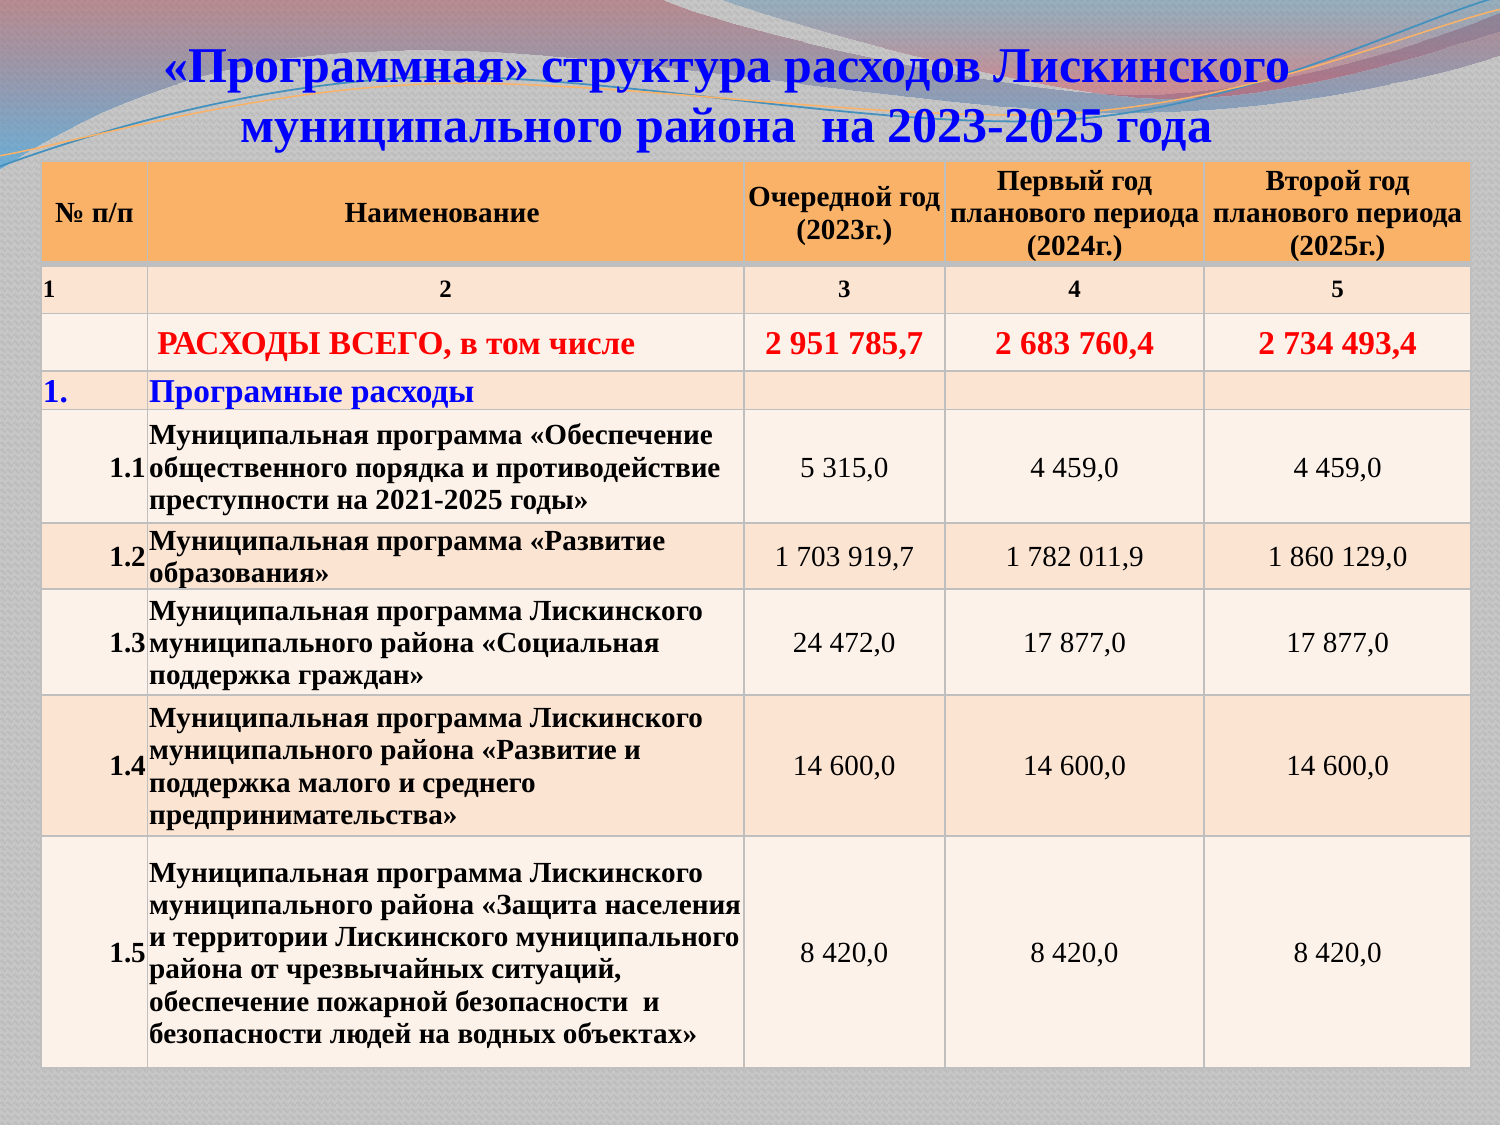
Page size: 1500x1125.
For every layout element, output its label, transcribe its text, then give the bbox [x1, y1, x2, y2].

table_cell 14 600,0 [1205, 696, 1470, 835]
table_cell [946, 372, 1203, 409]
table_cell 4 459,0 [946, 410, 1203, 522]
table_header Второй год планового периода (2025г.) [1205, 162, 1470, 261]
table_cell 1. [42, 372, 147, 409]
table_cell [42, 314, 147, 370]
table_cell 5 315,0 [745, 410, 944, 522]
table_cell 24 472,0 [745, 590, 944, 694]
table_cell Програмные расходы [148, 372, 743, 409]
table_cell 17 877,0 [946, 590, 1203, 694]
table_cell 1 [42, 267, 147, 313]
table_cell 1.5 [42, 837, 147, 1067]
table_cell [745, 372, 944, 409]
table_cell 14 600,0 [745, 696, 944, 835]
table_cell 14 600,0 [946, 696, 1203, 835]
table_cell 8 420,0 [1205, 837, 1470, 1067]
table_header № п/п [42, 162, 147, 261]
table_cell 5 [1205, 267, 1470, 313]
table_cell Муниципальная программа Лискинского муниципального района «Защита населения и территории Лискинского муниципального района от чрезвычайных ситуаций, обеспечение пожарной безопасности и безопасности людей на водных объектах» [148, 837, 743, 1067]
table_cell 1 703 919,7 [745, 524, 944, 588]
table_cell 4 459,0 [1205, 410, 1470, 522]
table_cell 1.1 [42, 410, 147, 522]
table_cell 1 860 129,0 [1205, 524, 1470, 588]
table_cell 2 951 785,7 [745, 314, 944, 370]
table_cell 1.4 [42, 696, 147, 835]
table_cell 4 [946, 267, 1203, 313]
table_cell 2 734 493,4 [1205, 314, 1470, 370]
table_cell 3 [745, 267, 944, 313]
table_header Наименование [148, 162, 743, 261]
table_cell 17 877,0 [1205, 590, 1470, 694]
table_cell 1.3 [42, 590, 147, 694]
table_cell 8 420,0 [946, 837, 1203, 1067]
table_cell 2 [148, 267, 743, 313]
table_cell Муниципальная программа «Обеспечение общественного порядка и противодействие преступности на 2021-2025 годы» [148, 410, 743, 522]
table_cell РАСХОДЫ ВСЕГО, в том числе [148, 314, 743, 370]
table_cell Муниципальная программа «Развитие образования» [148, 524, 743, 588]
table_header Первый год планового периода (2024г.) [946, 162, 1203, 261]
table_cell 1 782 011,9 [946, 524, 1203, 588]
table_cell 8 420,0 [745, 837, 944, 1067]
table_cell 2 683 760,4 [946, 314, 1203, 370]
title «Программная» структура расходов Лискинского муниципального района на 2023-2025 года [35, 35, 1418, 153]
table_cell Муниципальная программа Лискинского муниципального района «Развитие и поддержка малого и среднего предпринимательства» [148, 696, 743, 835]
table_header Очередной год (2023г.) [745, 162, 944, 261]
table_cell Муниципальная программа Лискинского муниципального района «Социальная поддержка граждан» [148, 590, 743, 694]
table_cell 1.2 [42, 524, 147, 588]
table_cell [1205, 372, 1470, 409]
